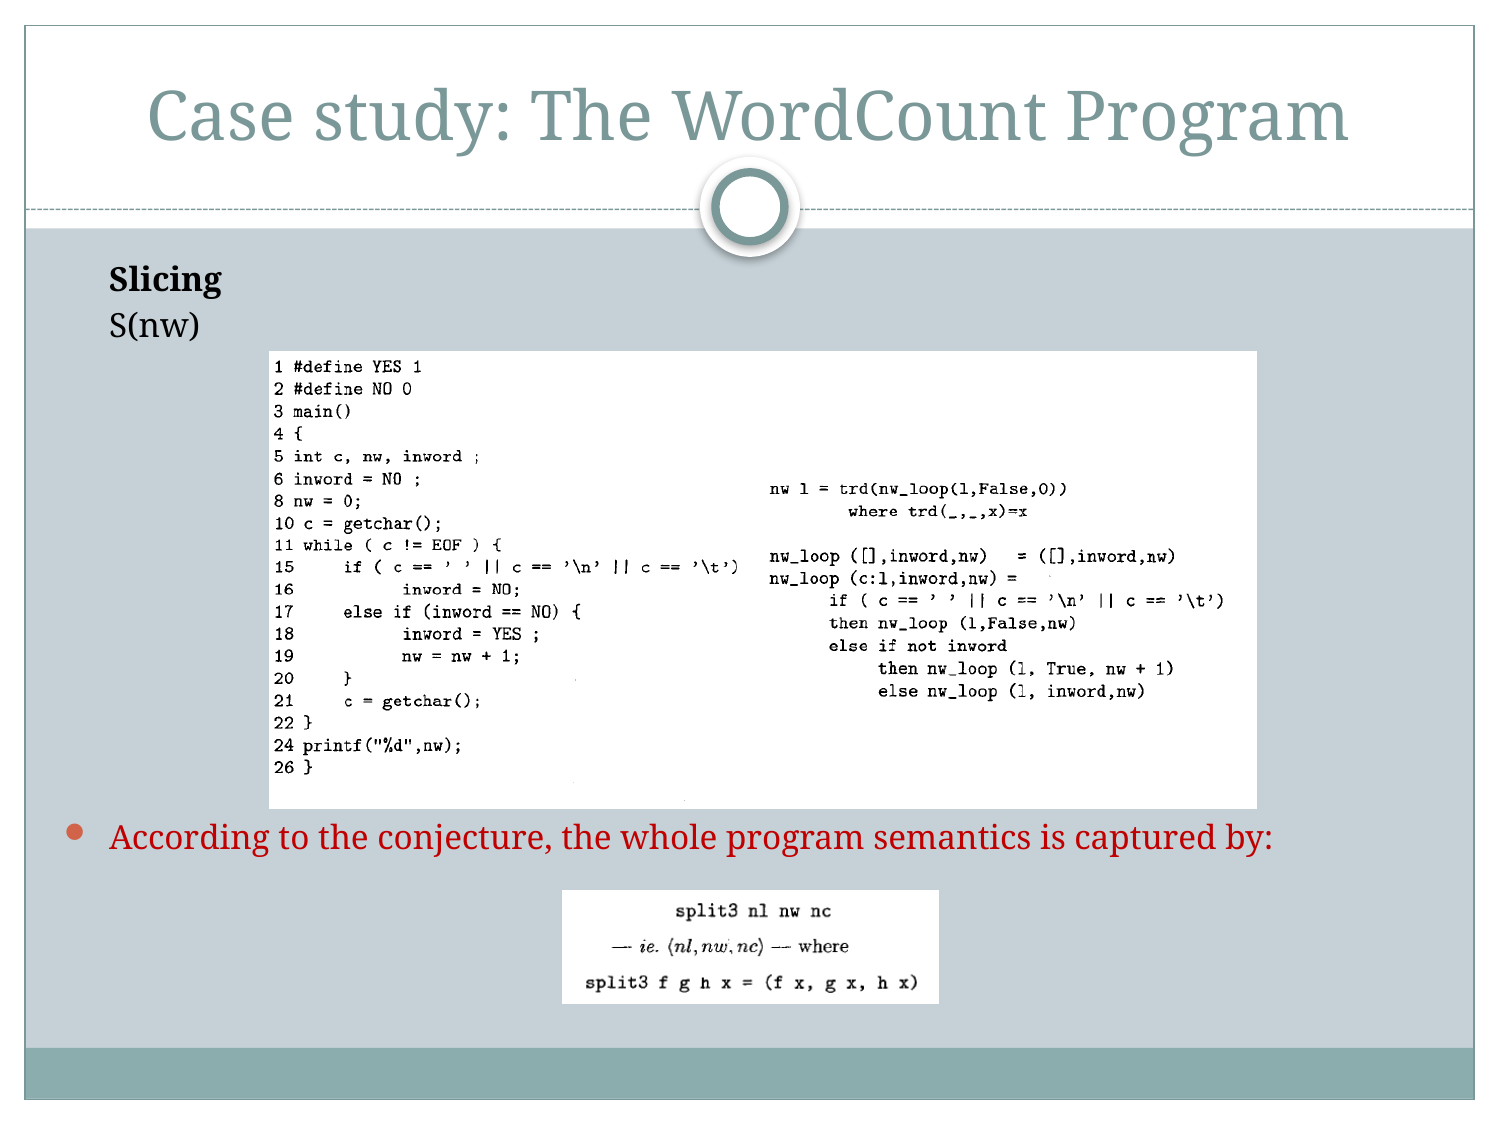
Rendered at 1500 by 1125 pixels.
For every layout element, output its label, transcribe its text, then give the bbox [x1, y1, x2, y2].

title Case study: The WordCount Program [49, 37, 1450, 162]
list Slicing S(nw) According to the conjecture, the whole program semantics is captured by: [49, 250, 1445, 1001]
picture [562, 890, 939, 1004]
picture [269, 351, 1257, 809]
